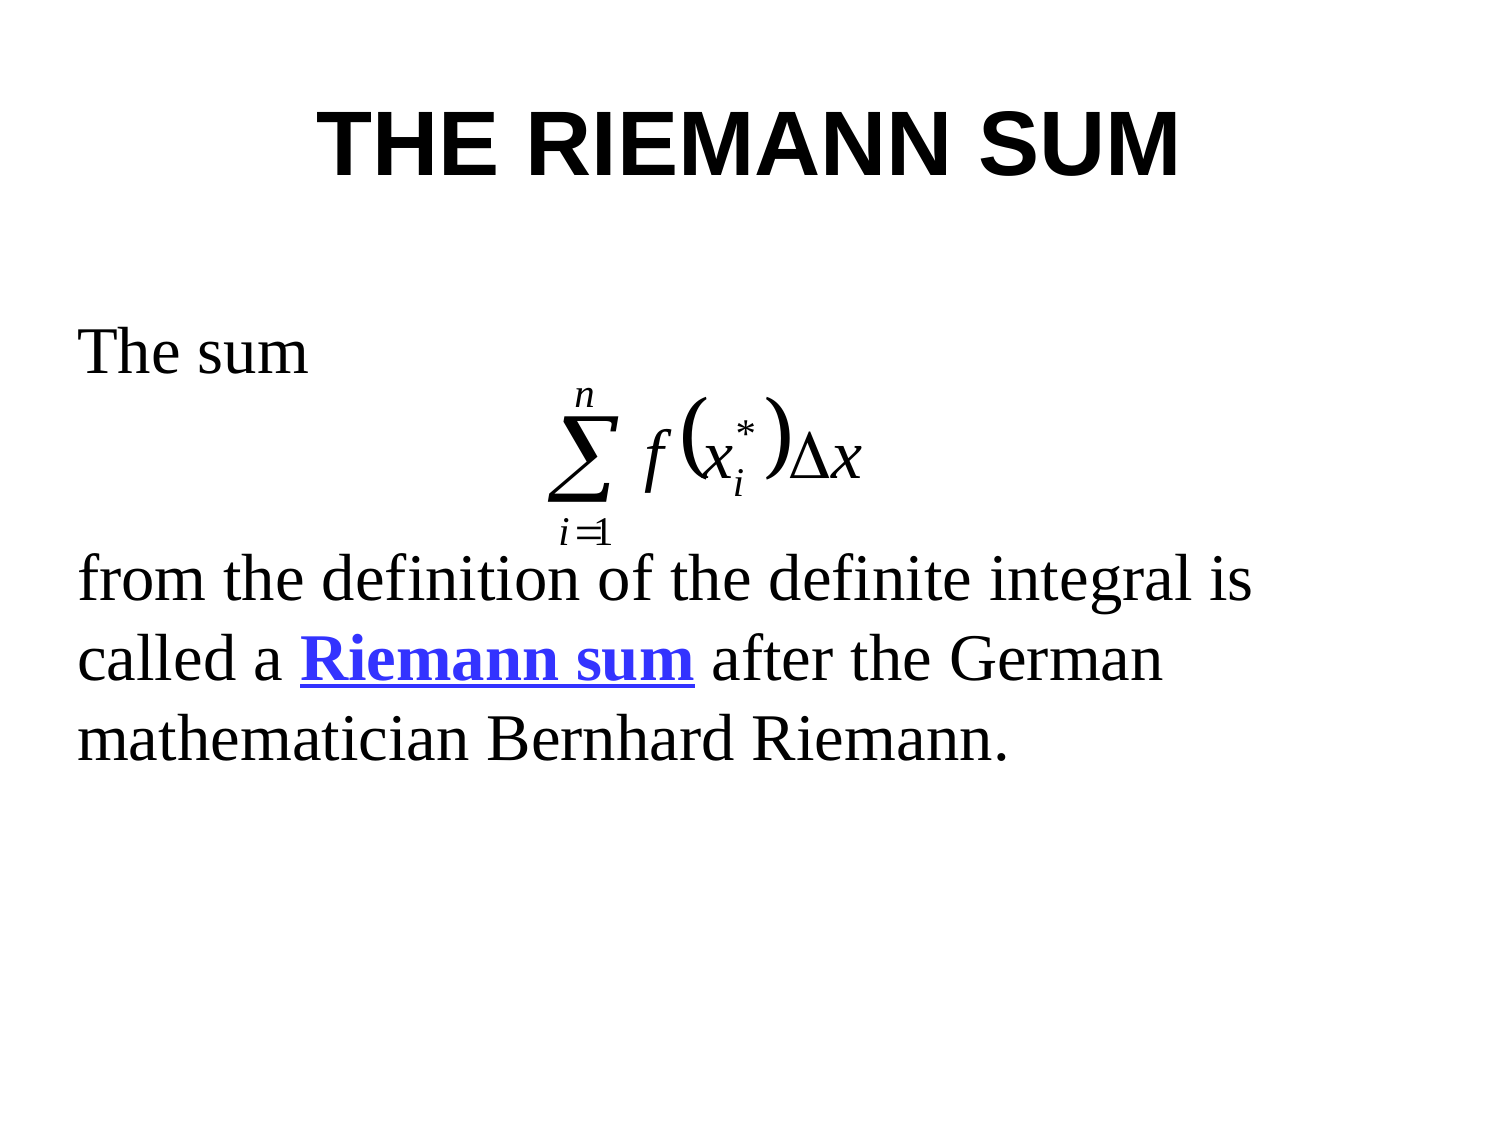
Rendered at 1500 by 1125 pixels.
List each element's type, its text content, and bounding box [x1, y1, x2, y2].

title THE RIEMANN SUM [74, 44, 1426, 233]
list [537, 362, 876, 561]
text_box The sum from the definition of the definite integral is called a Riemann sum after the German mathematician Bernhard Riemann. [62, 299, 1425, 782]
